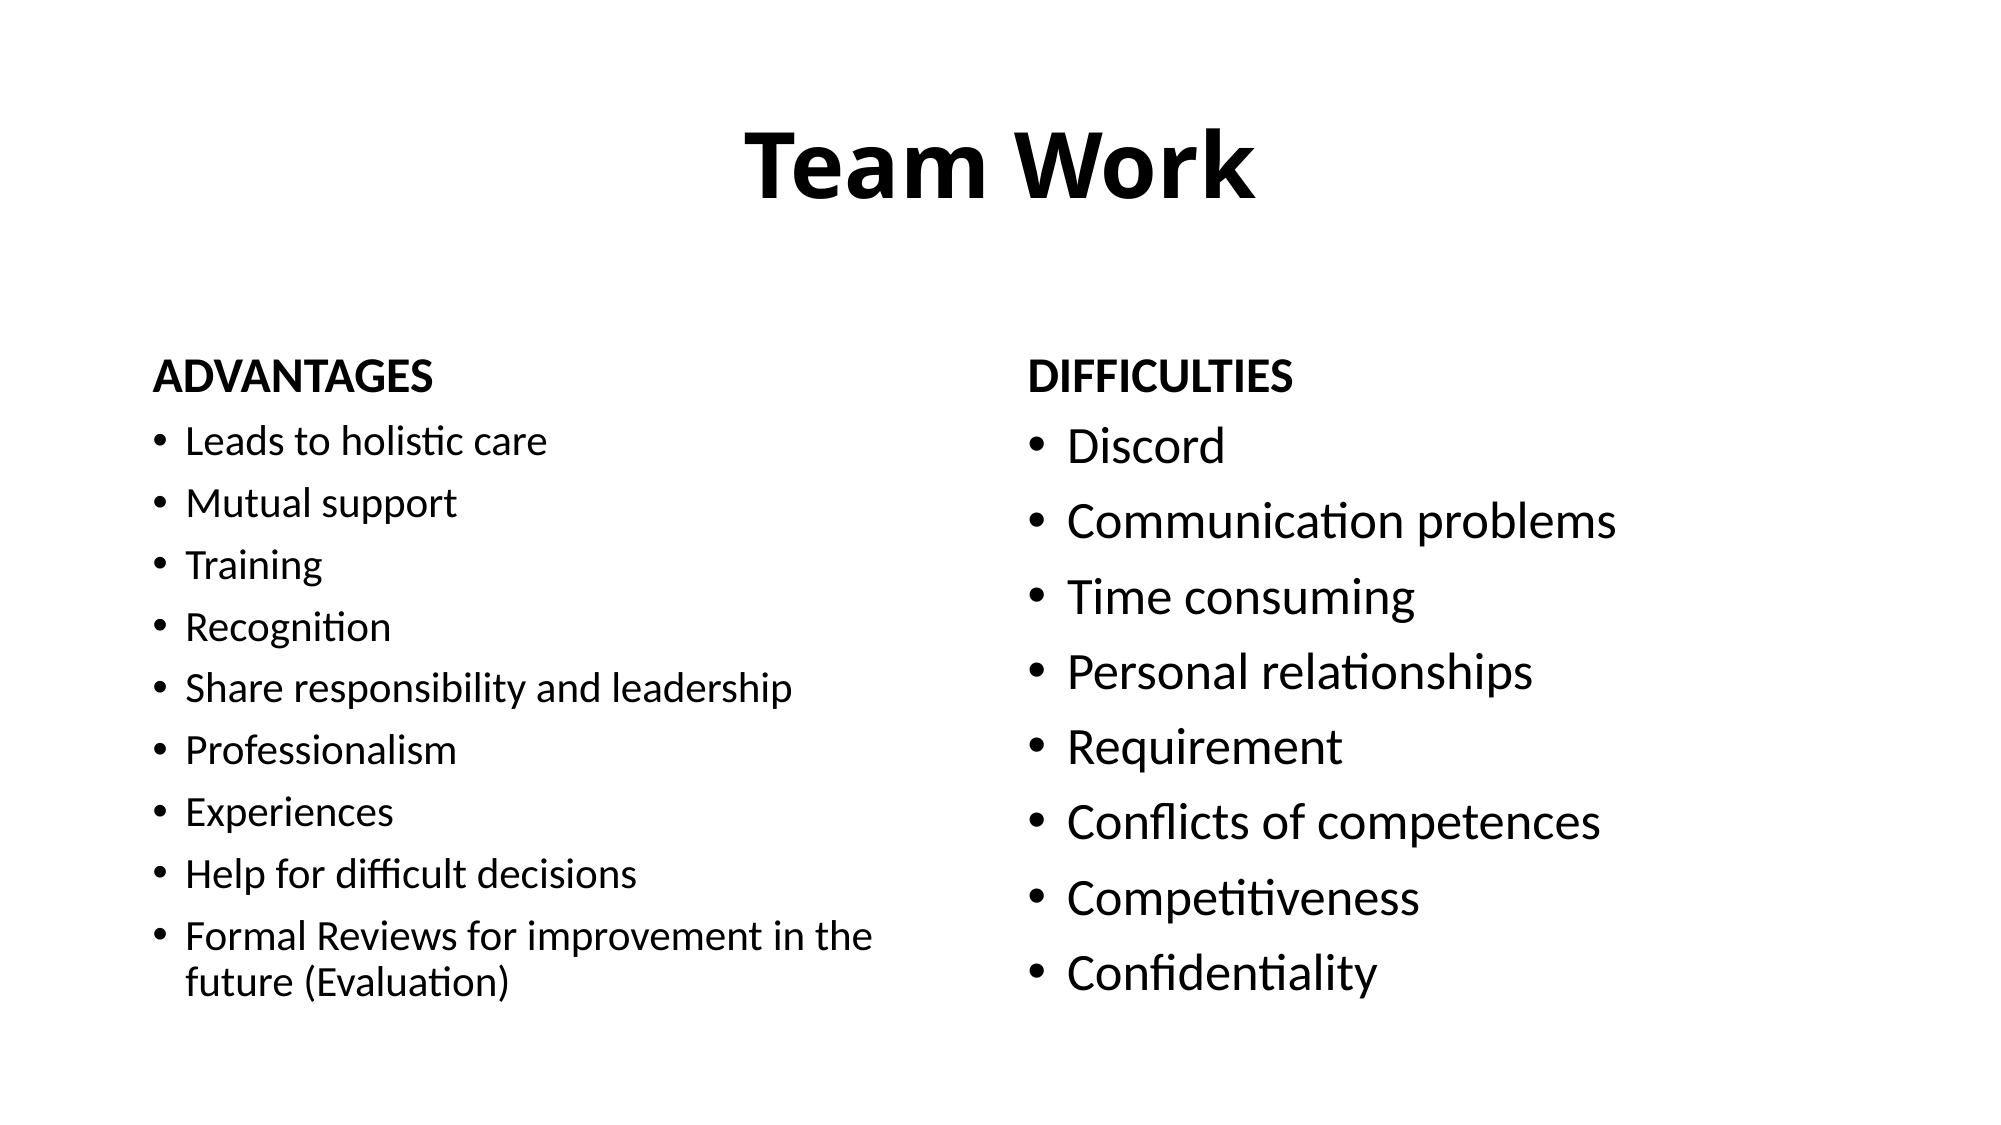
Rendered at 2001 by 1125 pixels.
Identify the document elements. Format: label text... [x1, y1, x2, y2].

list Discord Communication problems Time consuming Personal relationships Requirement Conflicts of competences Competitiveness Confidentiality [1012, 410, 1863, 1016]
title Team Work [137, 59, 1863, 278]
list DIFFICULTIES [1012, 275, 1863, 410]
list Leads to holistic care Mutual support Training Recognition Share responsibility and leadership Professionalism Experiences Help for difficult decisions Formal Reviews for improvement in the future (Evaluation) [137, 410, 984, 1016]
list ADVANTAGES [137, 275, 984, 410]
